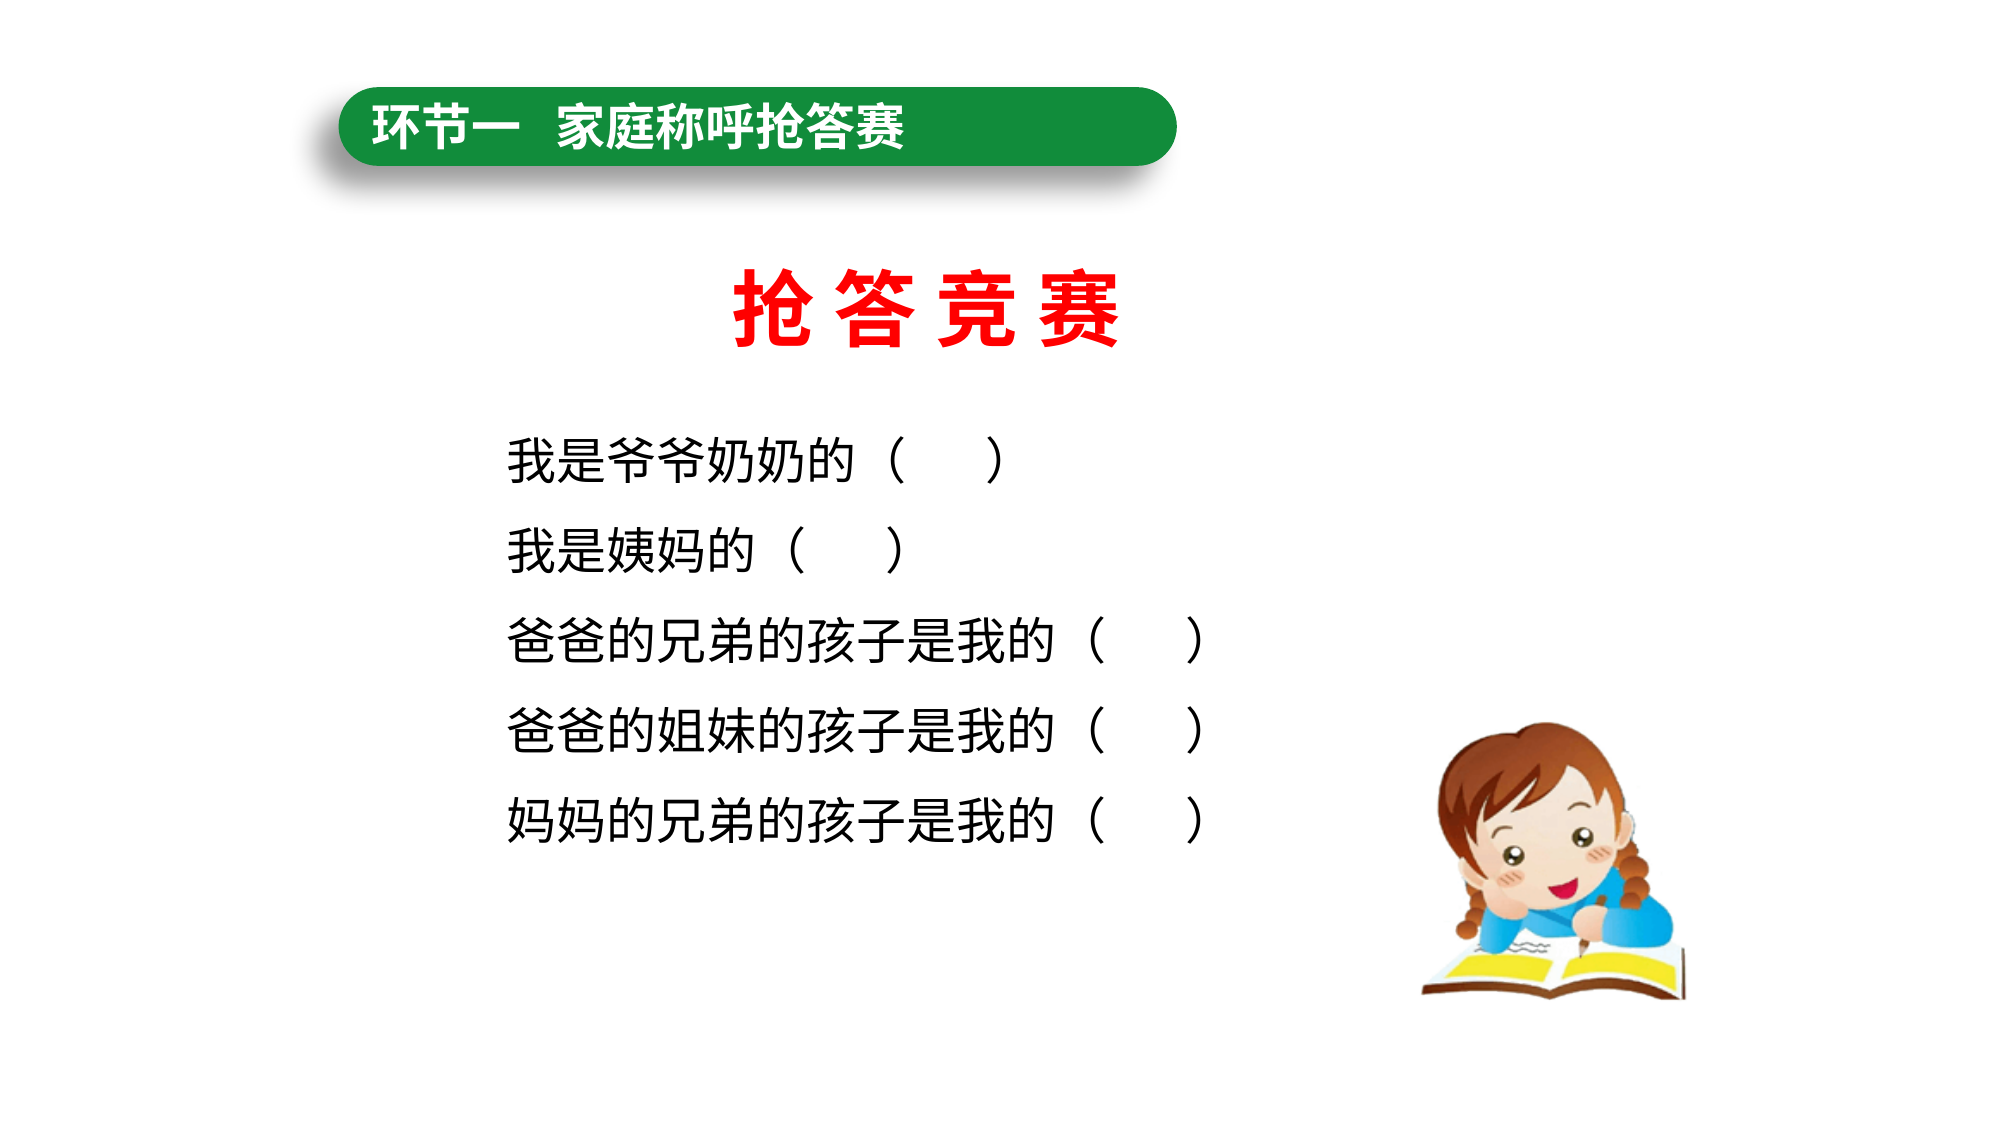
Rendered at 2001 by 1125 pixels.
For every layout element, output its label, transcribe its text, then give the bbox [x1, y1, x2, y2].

picture [1413, 718, 1699, 1005]
text_box 我是爷爷奶奶的（ ） 我是姨妈的（ ） 爸爸的兄弟的孩子是我的（ ） 爸爸的姐妹的孩子是我的（ ） 妈妈的兄弟的孩子是我的（ ） [492, 392, 1538, 857]
text_box 抢 答 竞 赛 [716, 249, 1213, 365]
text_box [338, 81, 1296, 170]
